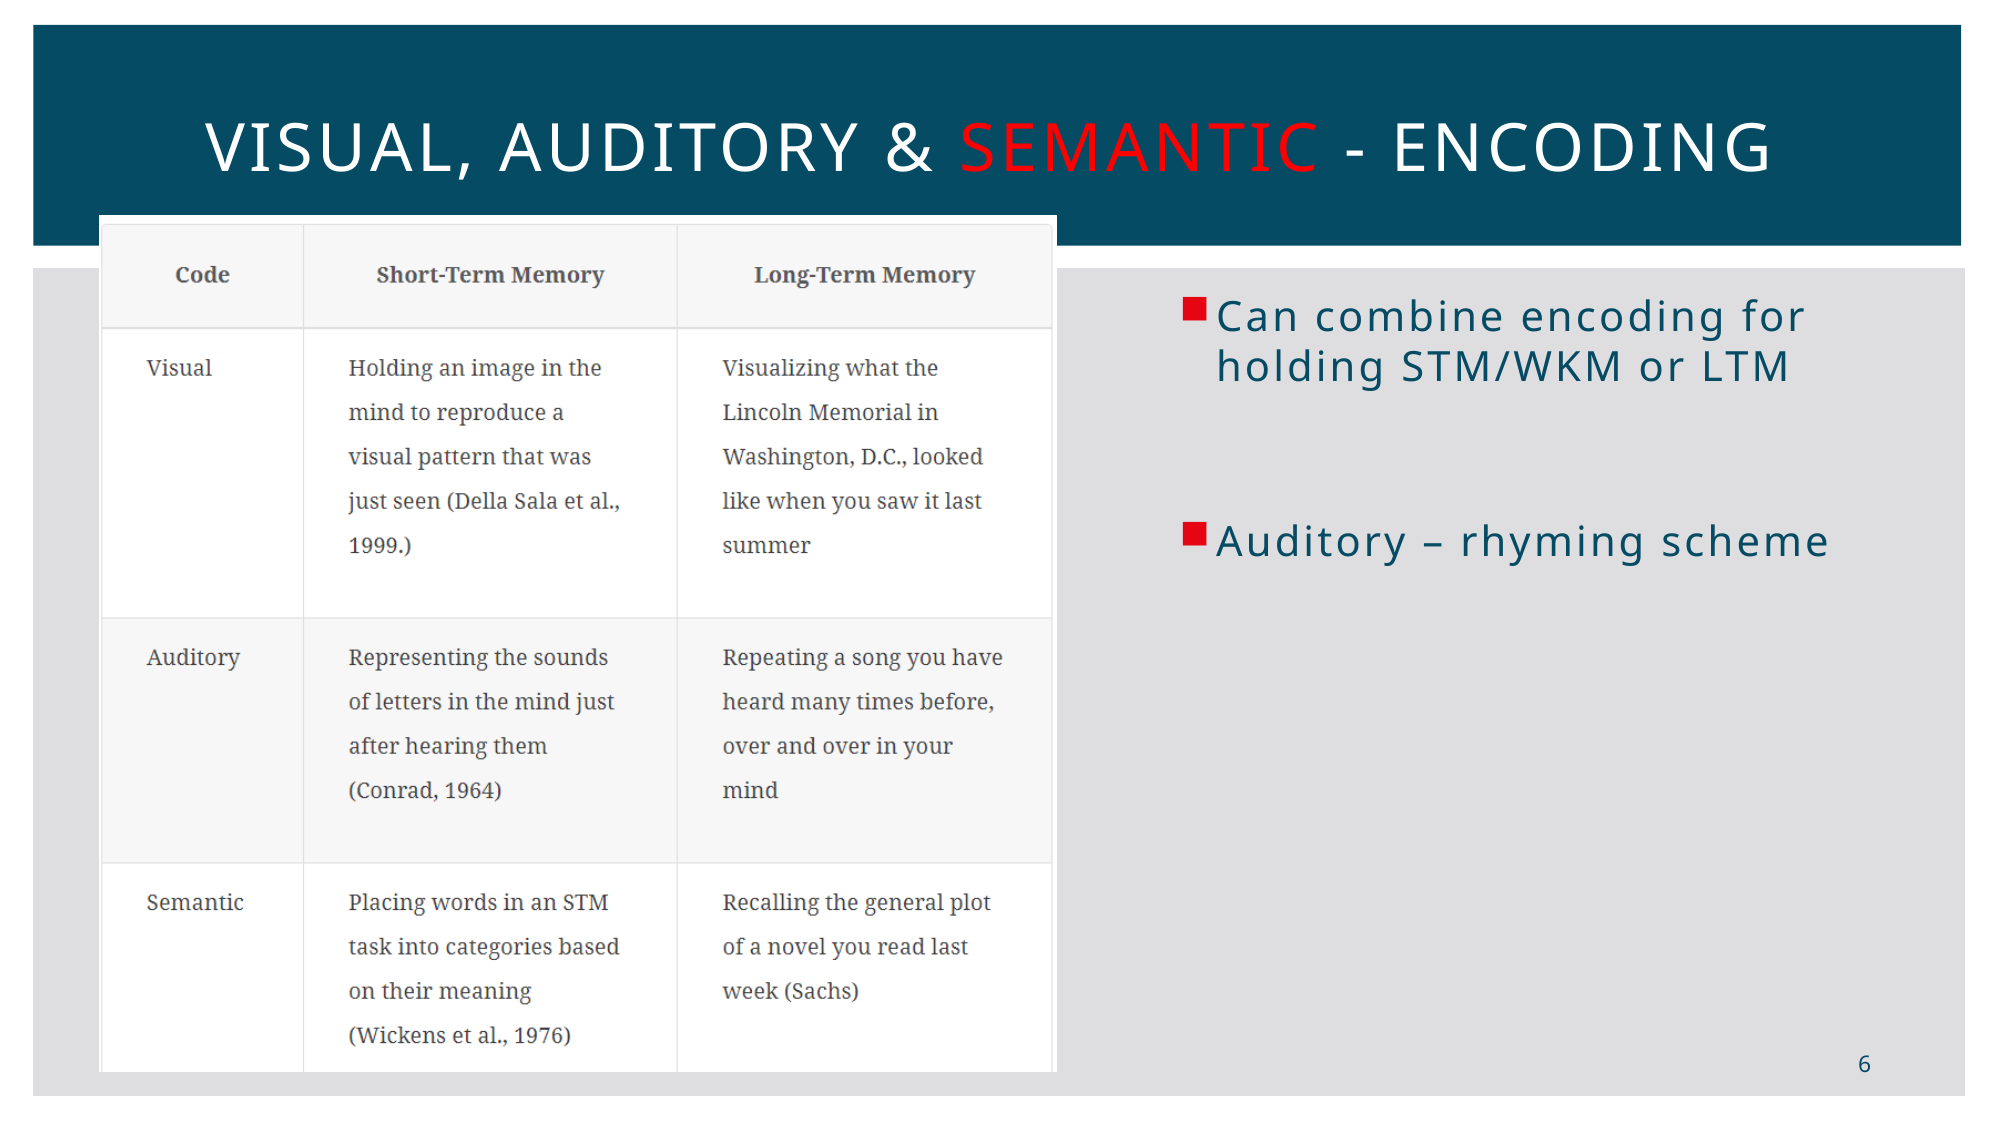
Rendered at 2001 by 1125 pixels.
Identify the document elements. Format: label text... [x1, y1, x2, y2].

list Can combine encoding for holding STM/WKM or LTM Auditory – rhyming scheme [1156, 281, 1923, 1005]
picture [98, 216, 1057, 1072]
slide_number 6 [1800, 1041, 1930, 1089]
title Visual, Auditory & Semantic - Encoding [83, 58, 1917, 232]
